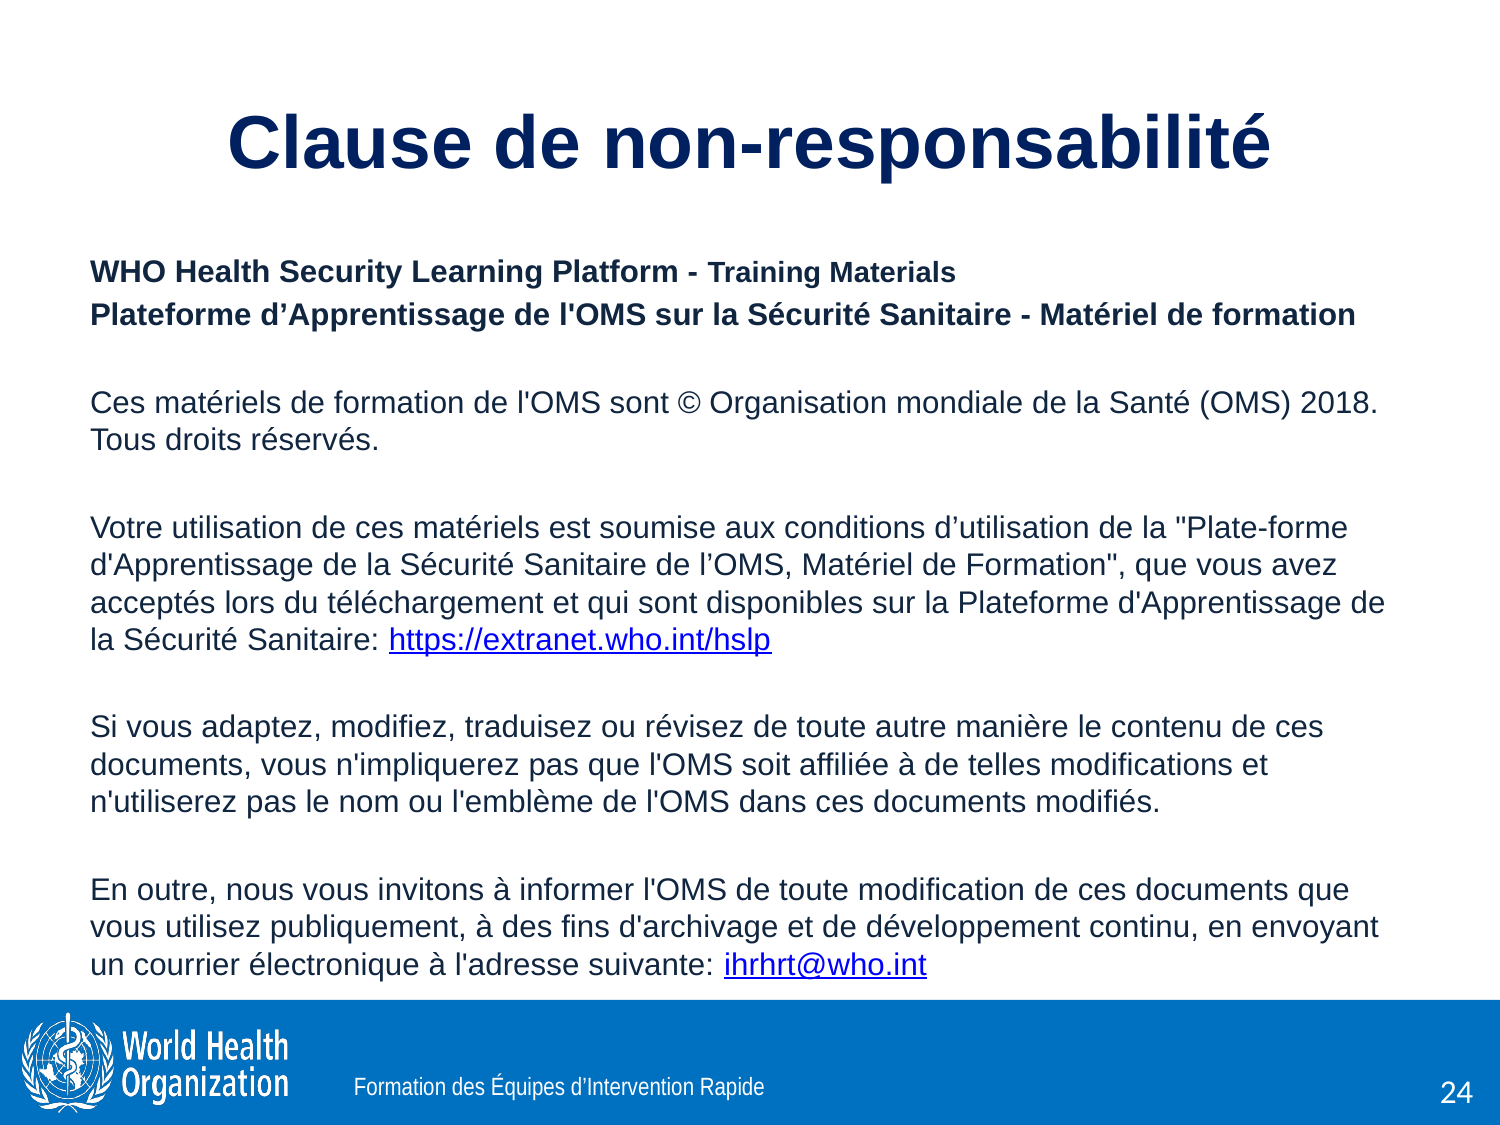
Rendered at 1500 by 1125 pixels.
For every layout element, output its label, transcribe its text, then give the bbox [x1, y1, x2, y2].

list WHO Health Security Learning Platform - Training Materials Plateforme d’Apprentissage de l'OMS sur la Sécurité Sanitaire - Matériel de formation Ces matériels de formation de l'OMS sont © Organisation mondiale de la Santé (OMS) 2018. Tous droits réservés. Votre utilisation de ces matériels est soumise aux conditions d’utilisation de la "Plate-forme d'Apprentissage de la Sécurité Sanitaire de l’OMS, Matériel de Formation", que vous avez acceptés lors du téléchargement et qui sont disponibles sur la Plateforme d'Apprentissage de la Sécurité Sanitaire: https://extranet.who.int/hslp Si vous adaptez, modifiez, traduisez ou révisez de toute autre manière le contenu de ces documents, vous n'impliquerez pas que l'OMS soit affiliée à de telles modifications et n'utiliserez pas le nom ou l'emblème de l'OMS dans ces documents modifiés. En outre, nous vous invitons à informer l'OMS de toute modification de ces documents que vous utilisez publiquement, à des fins d'archivage et de développement continu, en envoyant un courrier électronique à l'adresse suivante: ihrhrt@who.int [75, 243, 1425, 986]
picture [21, 1012, 288, 1113]
title Clause de non-responsabilité [75, 45, 1425, 233]
